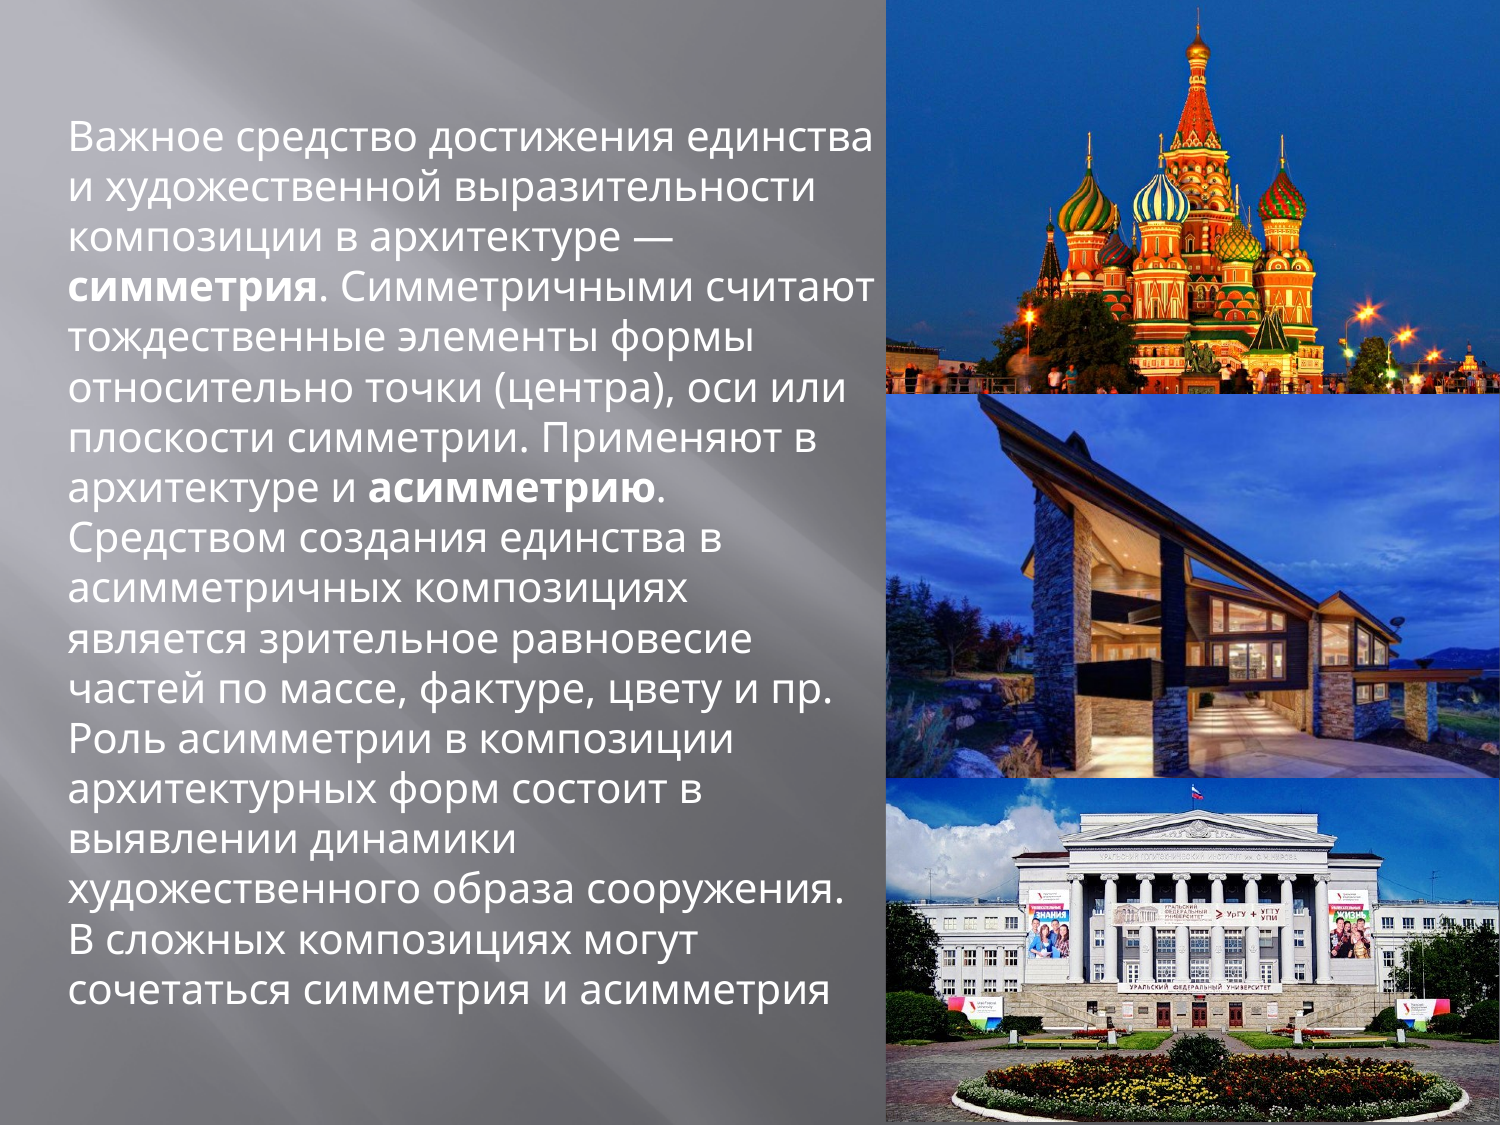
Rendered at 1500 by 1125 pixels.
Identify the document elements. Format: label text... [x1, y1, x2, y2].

picture [885, 0, 1500, 1122]
list Важное средство достижения единства и художественной выразительности композиции в архитектуре — симметрия. Симметричными считают тождественные элементы формы относительно точки (центра), оси или плоскости симметрии. Применяют в архитектуре и асимметрию. Средством создания единства в асимметричных композициях является зрительное равновесие частей по массе, фактуре, цвету и пр. Роль асимметрии в композиции архитектурных форм состоит в выявлении динамики художественного образа сооружения. В сложных композициях могут сочетаться симметрия и асимметрия [33, 101, 885, 1035]
